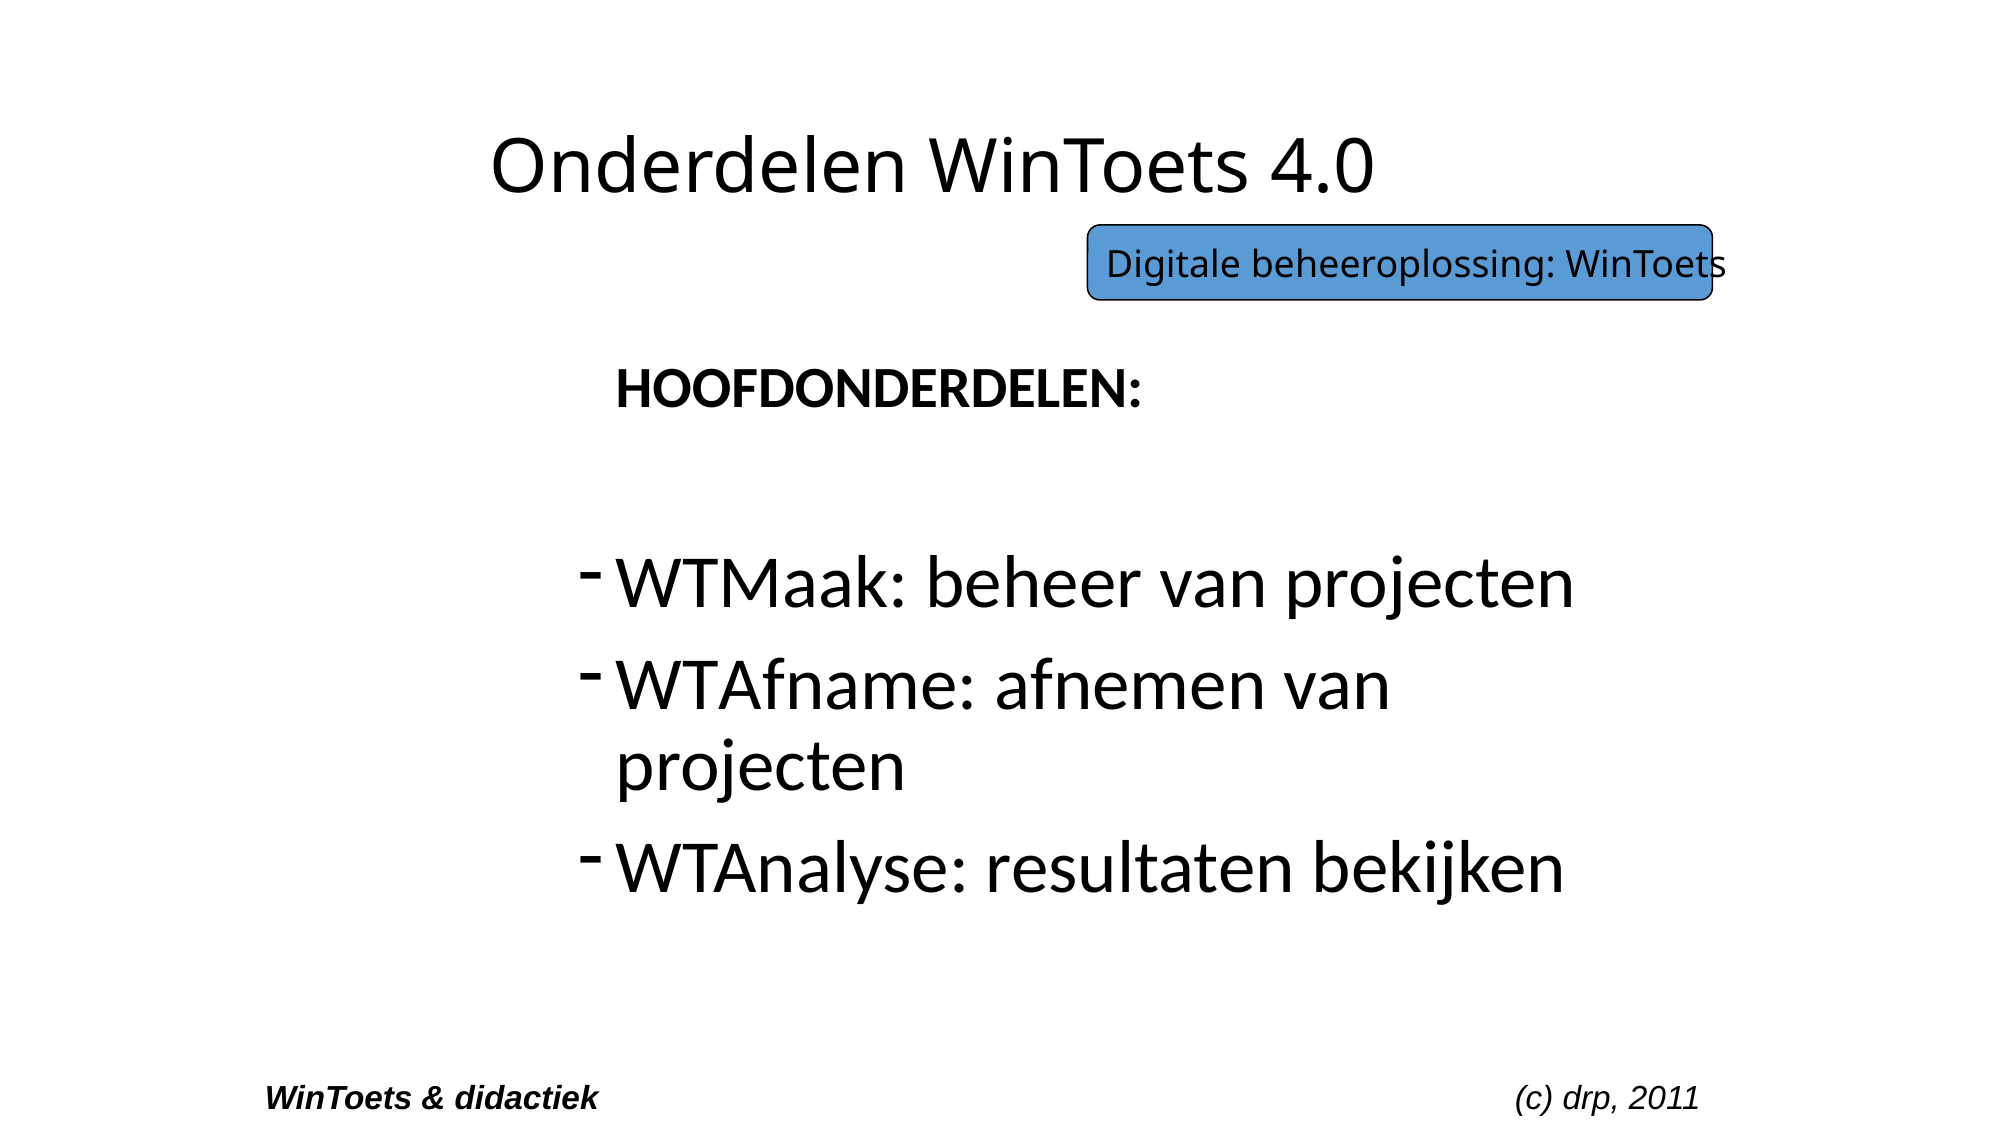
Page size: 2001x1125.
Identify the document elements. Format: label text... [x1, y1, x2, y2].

text_box (c) drp, 2011 [1500, 1068, 1750, 1124]
title Onderdelen WinToets 4.0 [474, 75, 1750, 263]
list HOOFDONDERDELEN: WTMaak: beheer van projecten WTAfname: afnemen van projecten WTAnalyse: resultaten bekijken [563, 350, 1713, 1048]
text_box Digitale beheeroplossing: WinToets [1087, 224, 1713, 300]
text_box WinToets & didactiek [249, 1068, 800, 1124]
